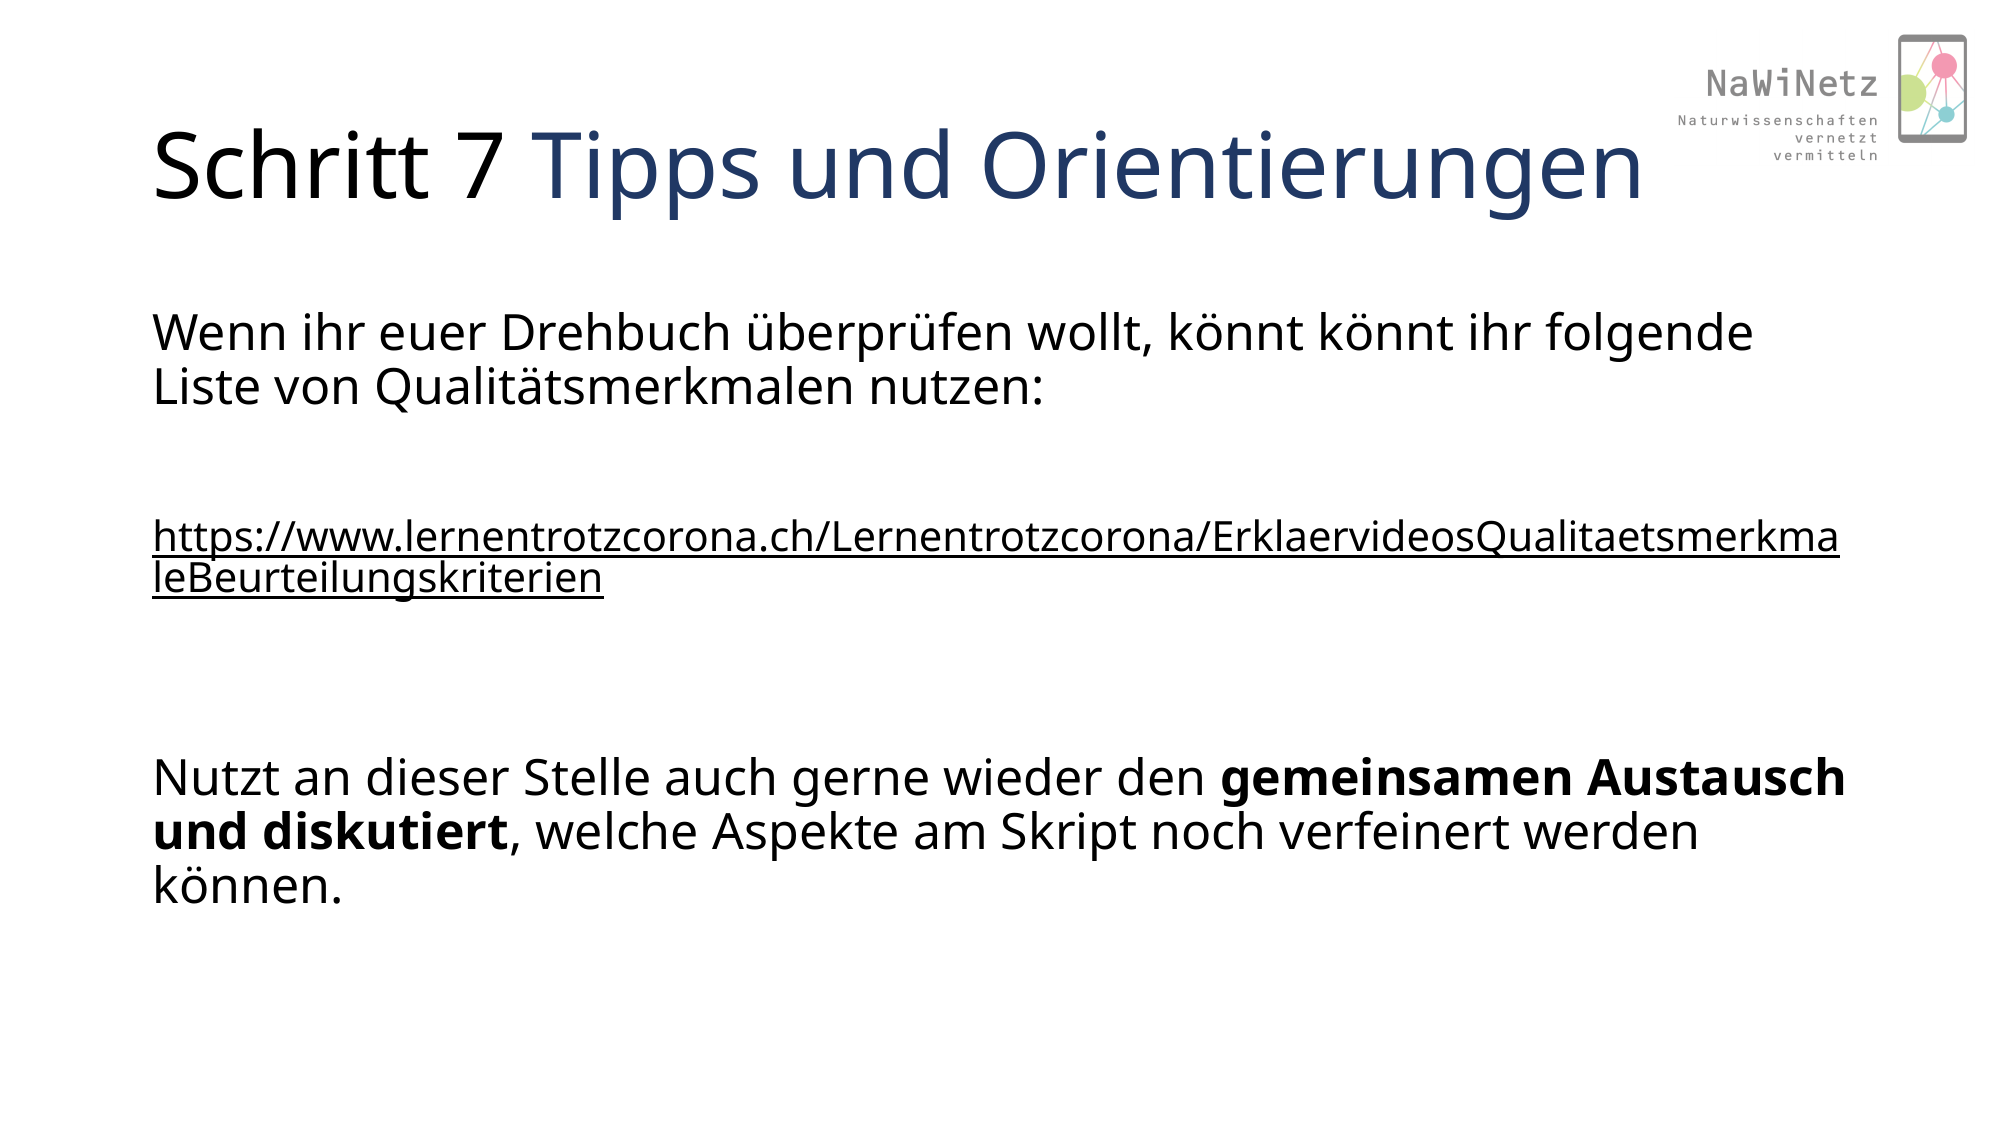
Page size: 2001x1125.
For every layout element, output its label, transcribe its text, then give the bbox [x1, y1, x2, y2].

list Wenn ihr euer Drehbuch überprüfen wollt, könnt könnt ihr folgende Liste von Qualitätsmerkmalen nutzen: https://www.lernentrotzcorona.ch/Lernentrotzcorona/ErklaervideosQualitaetsmerkmaleBeurteilungskriterien Nutzt an dieser Stelle auch gerne wieder den gemeinsamen Austausch und diskutiert, welche Aspekte am Skript noch verfeinert werden können. [137, 299, 1863, 1014]
title Schritt 7 Tipps und Orientierungen [137, 59, 1863, 278]
picture [1674, 29, 1975, 166]
